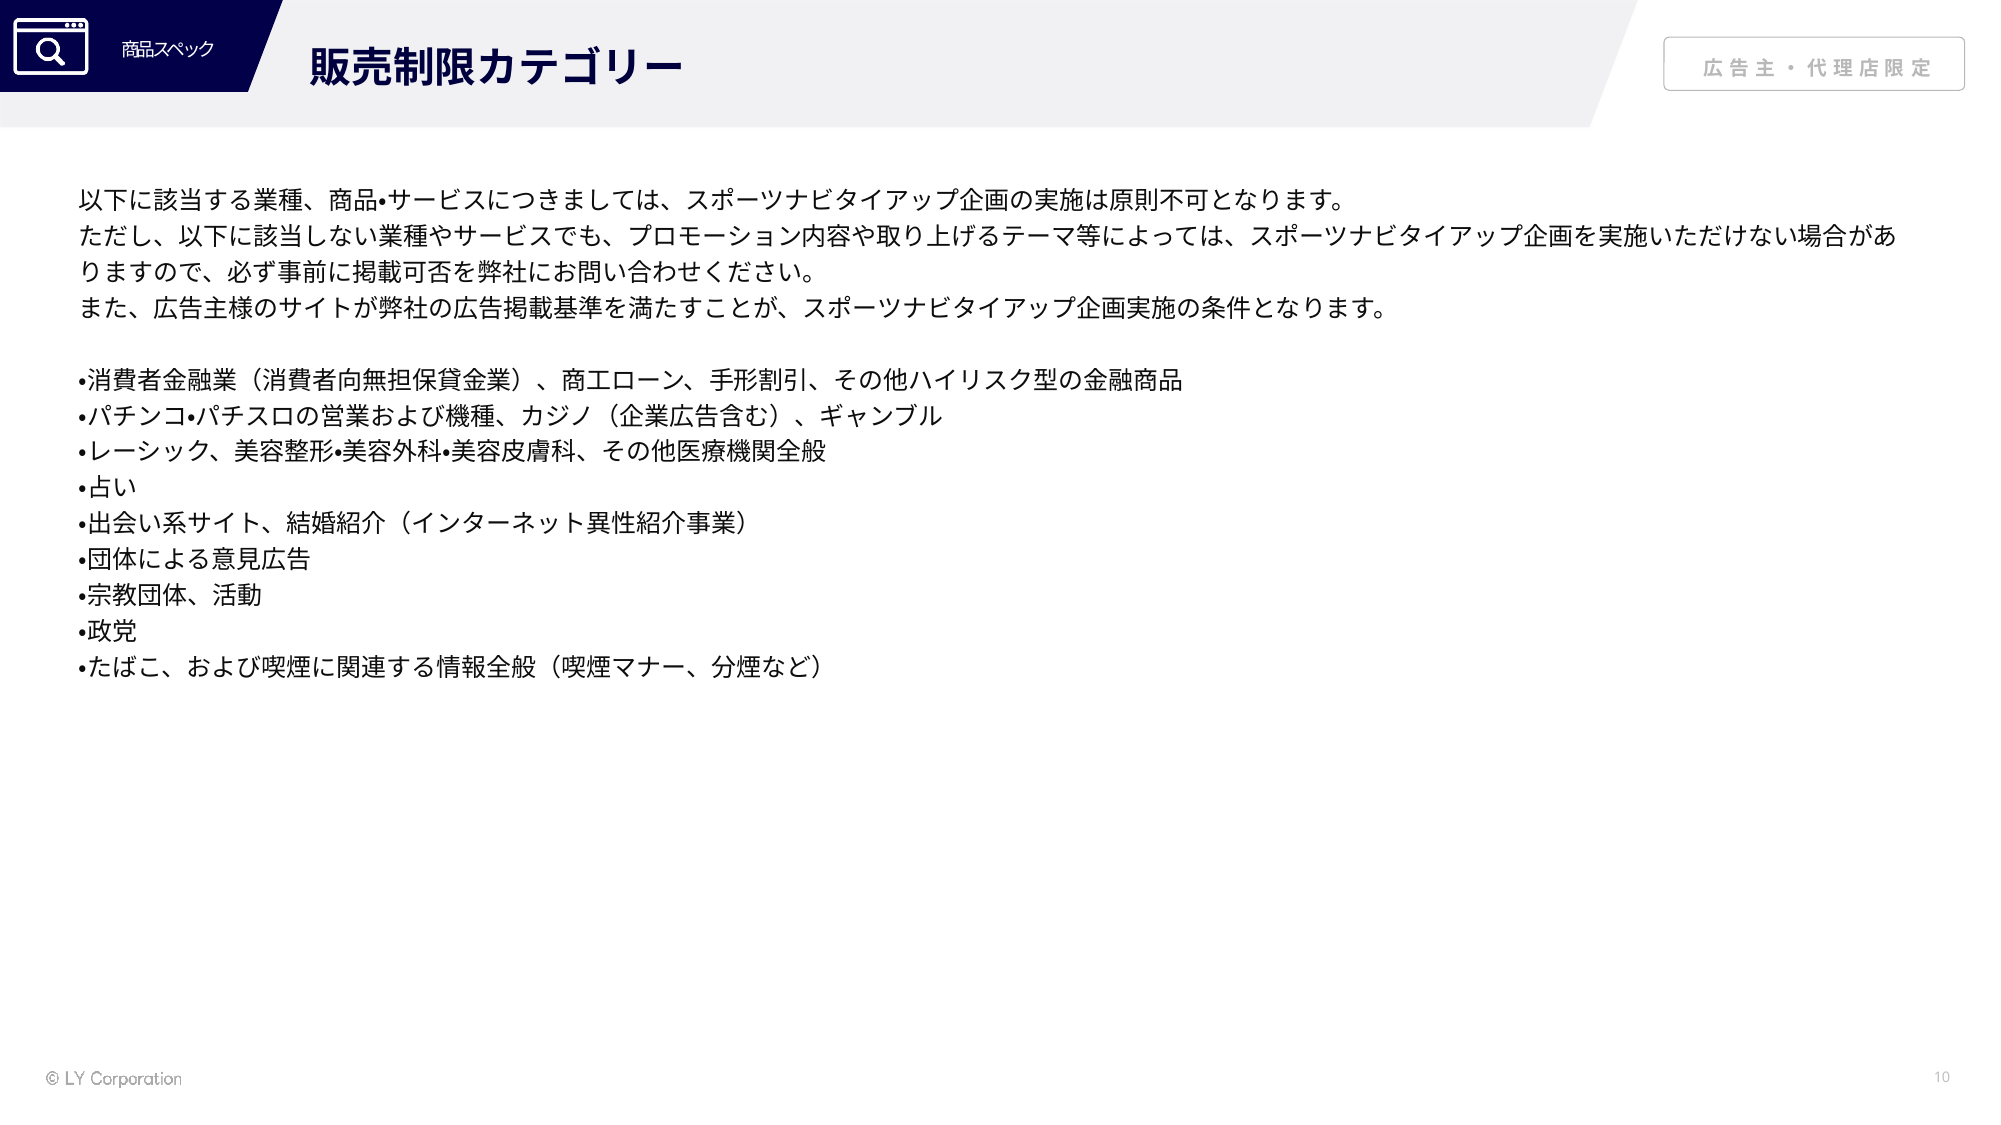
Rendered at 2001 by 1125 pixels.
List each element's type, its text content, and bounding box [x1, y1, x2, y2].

picture [9, 5, 92, 87]
list 販売制限カテゴリー [309, 41, 1645, 97]
picture [46, 1071, 181, 1088]
text_box 以下に該当する業種、商品・サービスにつきましては、スポーツナビタイアップ企画の実施は原則不可となります。 ただし、以下に該当しない業種やサービスでも、プロモーション内容や取り上げるテーマ等によっては、スポーツナビタイアップ企画を実施いただけない場合がありますので、必ず事前に掲載可否を弊社にお問い合わせください。 また、広告主様のサイトが弊社の広告掲載基準を満たすことが、スポーツナビタイアップ企画実施の条件となります。 ・消費者金融業（消費者向無担保貸金業）、商工ローン、手形割引、その他ハイリスク型の金融商品 ・パチンコ・パチスロの営業および機種、カジノ（企業広告含む）、ギャンブル ・レーシック、美容整形・美容外科・美容皮膚科、その他医療機関全般 ・占い ・出会い系サイト、結婚紹介（インターネット異性紹介事業） ・団体による意見広告 ・宗教団体、活動 ・政党 ・たばこ、および喫煙に関連する情報全般（喫煙マナー、分煙など） [78, 178, 1922, 682]
list 商品スペック [97, 13, 240, 81]
